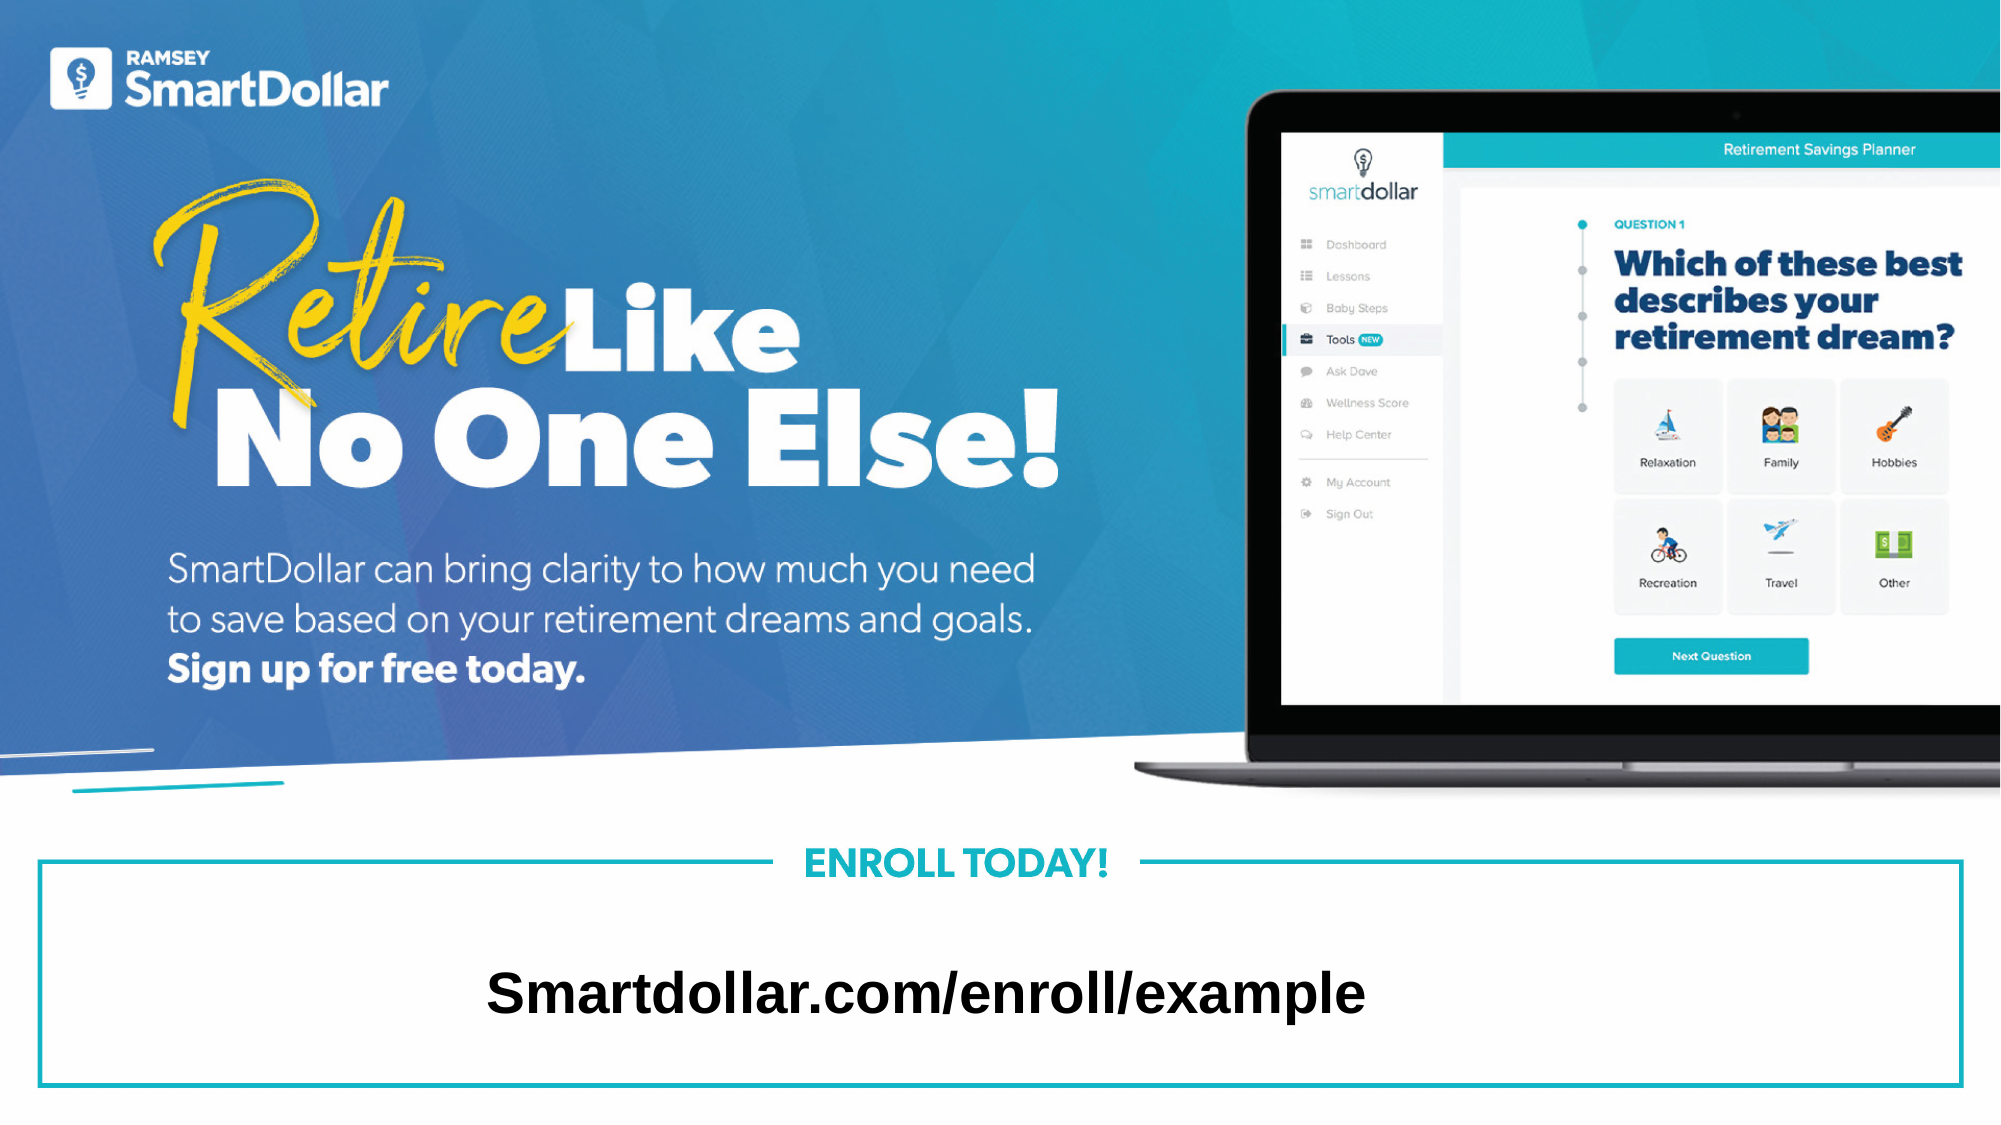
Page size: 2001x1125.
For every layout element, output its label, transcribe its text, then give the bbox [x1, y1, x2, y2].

text_box Smartdollar.com/enroll/example [471, 947, 1420, 1033]
picture [0, 0, 2001, 1125]
